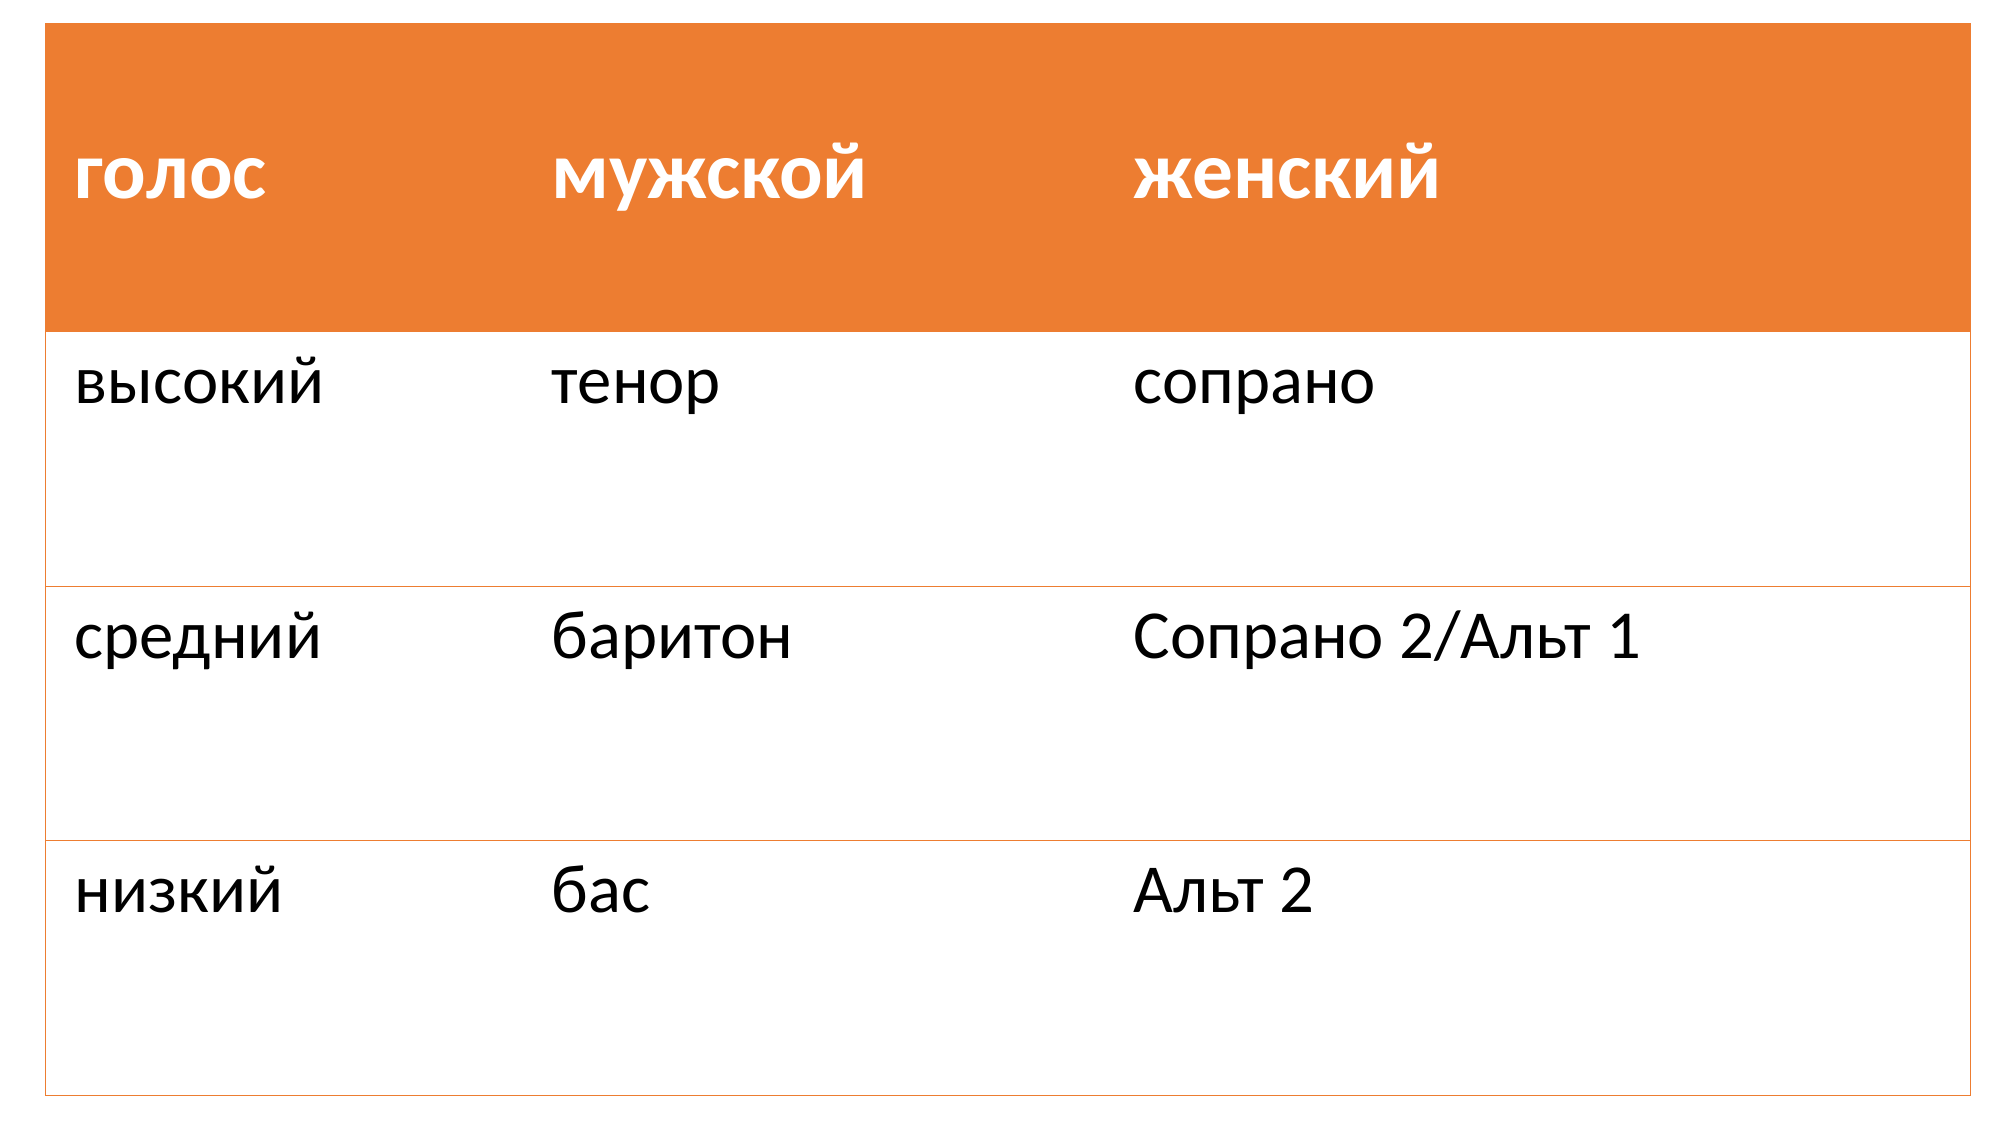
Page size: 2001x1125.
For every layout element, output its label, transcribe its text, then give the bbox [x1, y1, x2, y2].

table_cell тенор [523, 332, 1105, 586]
table_cell сопрано [1105, 332, 1970, 586]
table_cell Сопрано 2/Альт 1 [1105, 587, 1970, 840]
table_cell баритон [523, 587, 1105, 840]
table_header мужской [523, 24, 1105, 331]
table_cell Альт 2 [1105, 841, 1970, 1095]
table_header голос [46, 24, 523, 331]
table_cell бас [523, 841, 1105, 1095]
table_cell высокий [46, 332, 523, 586]
table_cell средний [46, 587, 523, 840]
table_cell низкий [46, 841, 523, 1095]
table_header женский [1105, 24, 1970, 331]
